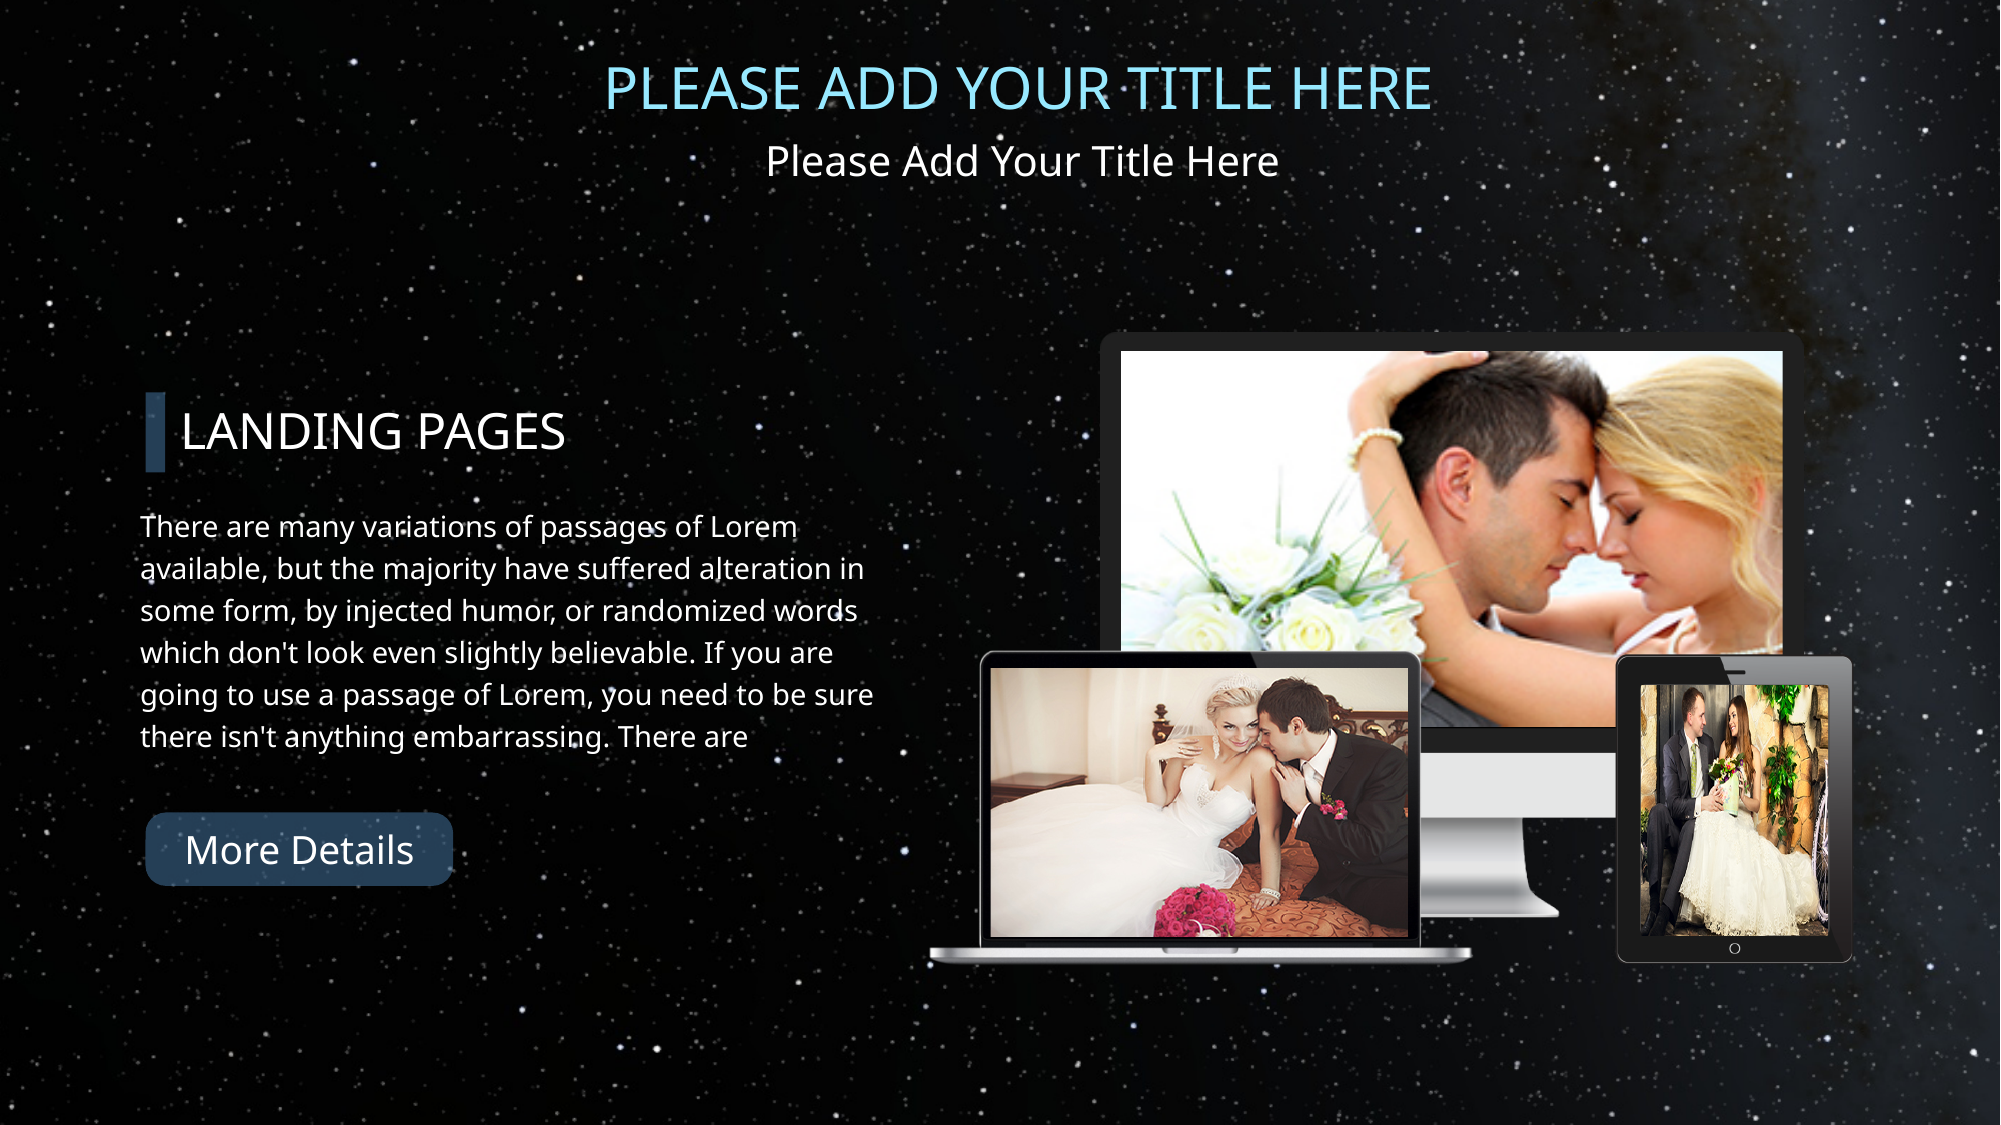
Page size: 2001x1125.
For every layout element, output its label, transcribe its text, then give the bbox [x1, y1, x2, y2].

picture [0, 0, 2000, 1125]
text_box LANDING PAGES [165, 392, 670, 468]
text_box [543, 43, 1499, 194]
text_box There are many variations of passages of Lorem available, but the majority have suffered alteration in some form, by injected humor, or randomized words which don't look even slightly believable. If you are going to use a passage of Lorem, you need to be sure there isn't anything embarrassing. There are [125, 494, 921, 748]
text_box More Details [145, 812, 454, 886]
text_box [1615, 654, 1854, 964]
text_box [144, 391, 166, 473]
